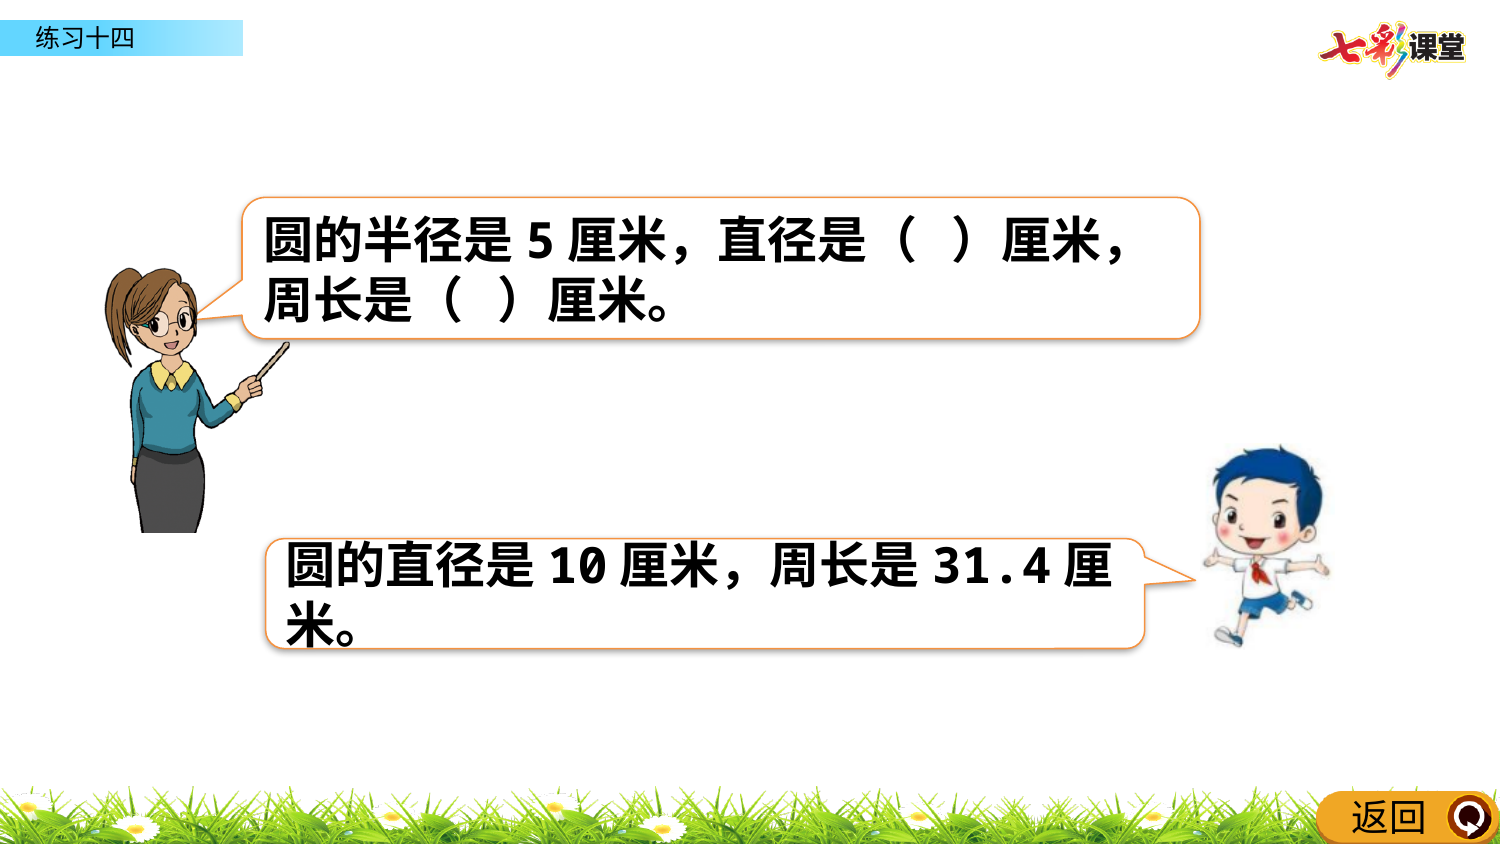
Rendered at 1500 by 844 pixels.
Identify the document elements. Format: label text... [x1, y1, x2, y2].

text_box 圆的半径是5厘米，直径是（ ）厘米，周长是（ ）厘米。 [241, 196, 1201, 340]
picture [1199, 443, 1335, 650]
text_box 圆的直径是10厘米，周长是31.4厘米。 [264, 537, 1194, 650]
picture [1316, 20, 1468, 80]
picture [104, 266, 290, 533]
picture [0, 786, 1500, 844]
